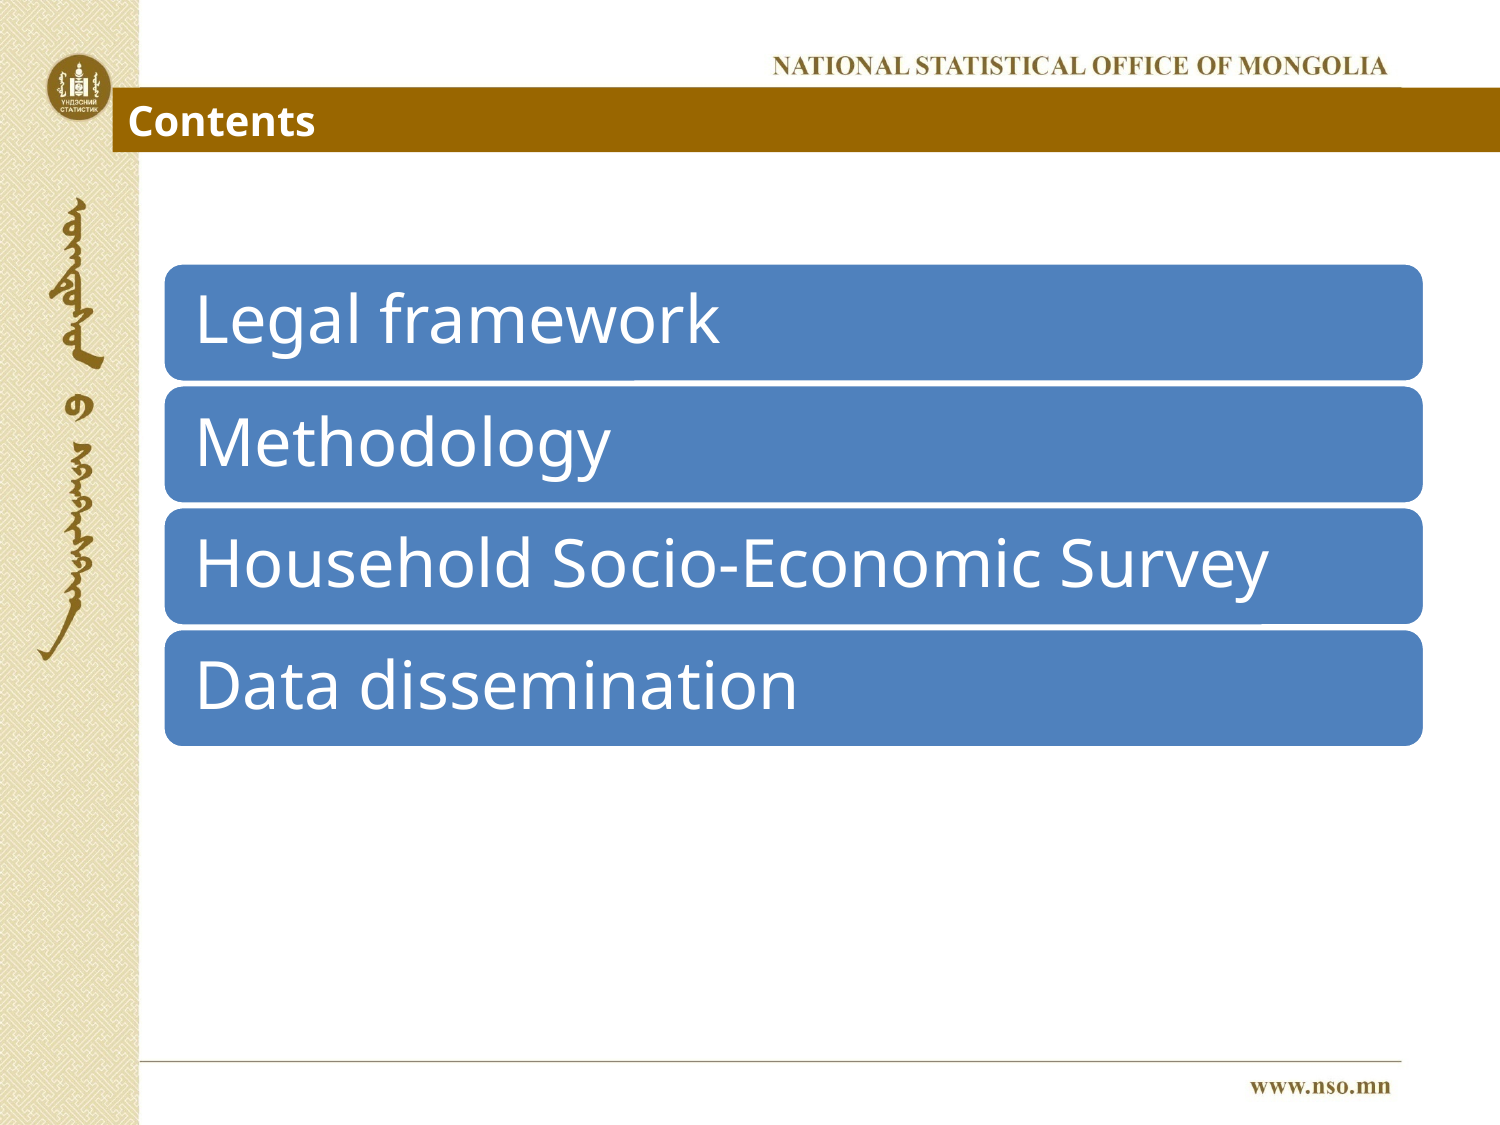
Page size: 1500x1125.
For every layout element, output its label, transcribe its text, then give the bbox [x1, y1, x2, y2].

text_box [162, 262, 1426, 749]
text_box Contents [112, 87, 1500, 153]
picture [0, 0, 1500, 1125]
